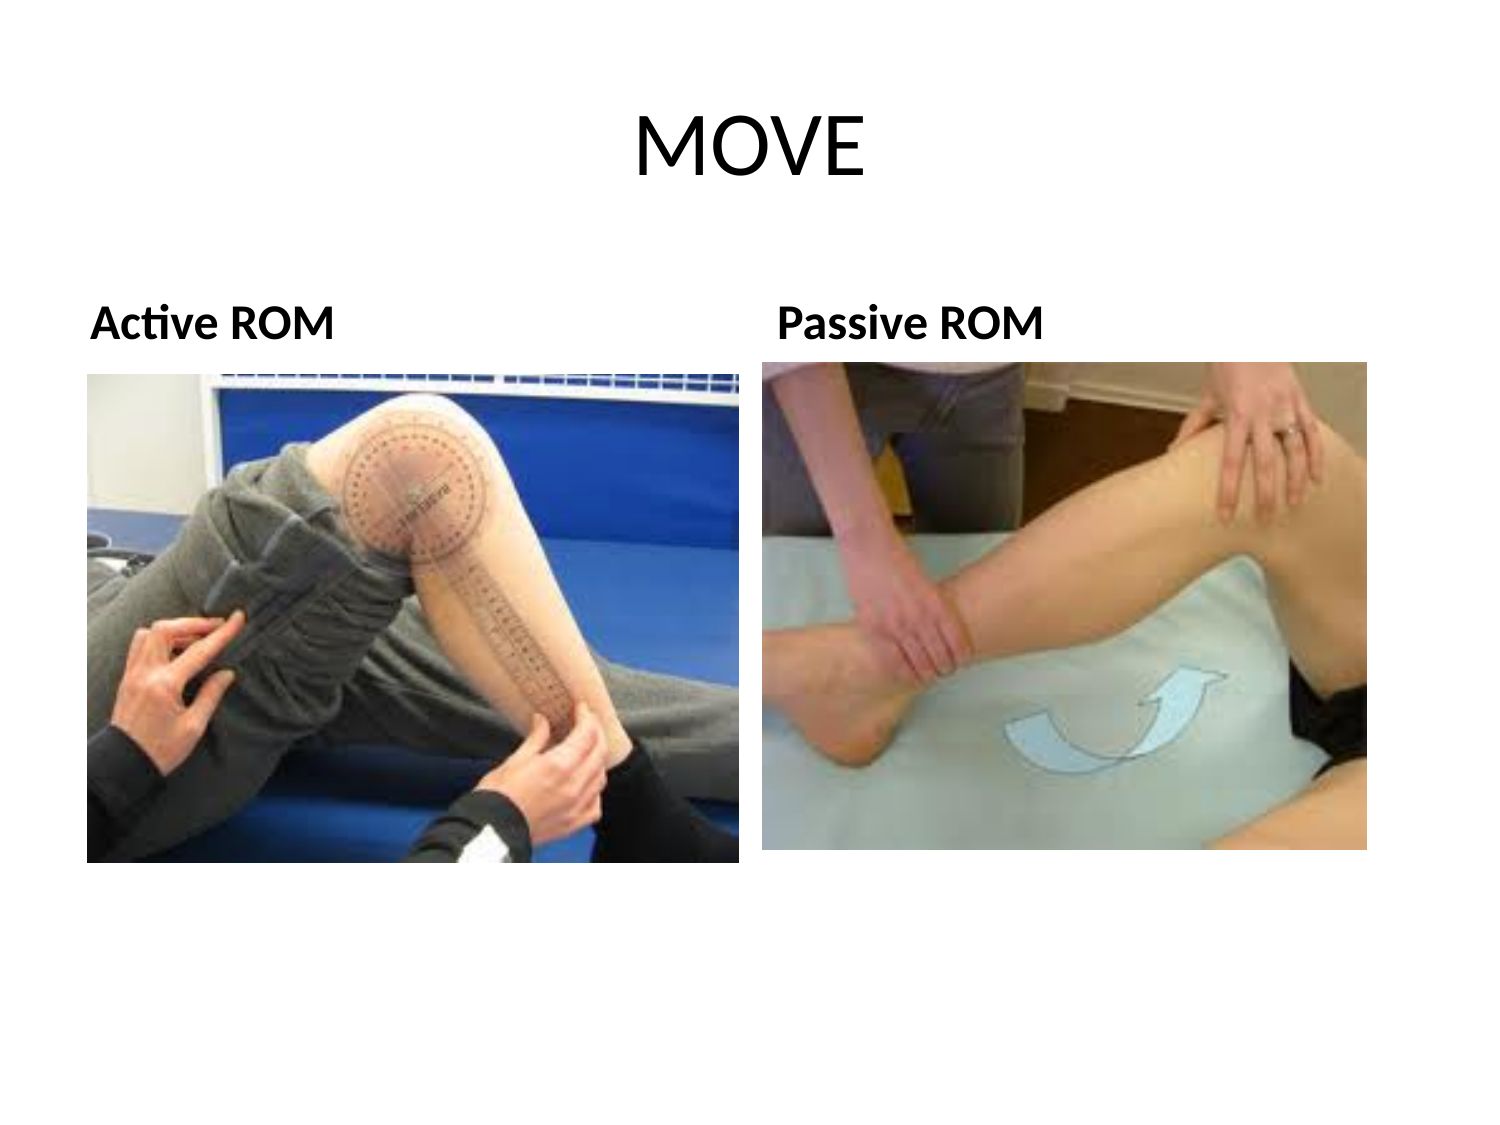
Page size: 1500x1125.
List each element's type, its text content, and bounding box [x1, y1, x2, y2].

title MOVE [75, 45, 1425, 233]
picture [762, 362, 1367, 851]
list Active ROM [75, 251, 738, 357]
list Passive ROM [761, 251, 1425, 357]
picture [87, 374, 739, 863]
